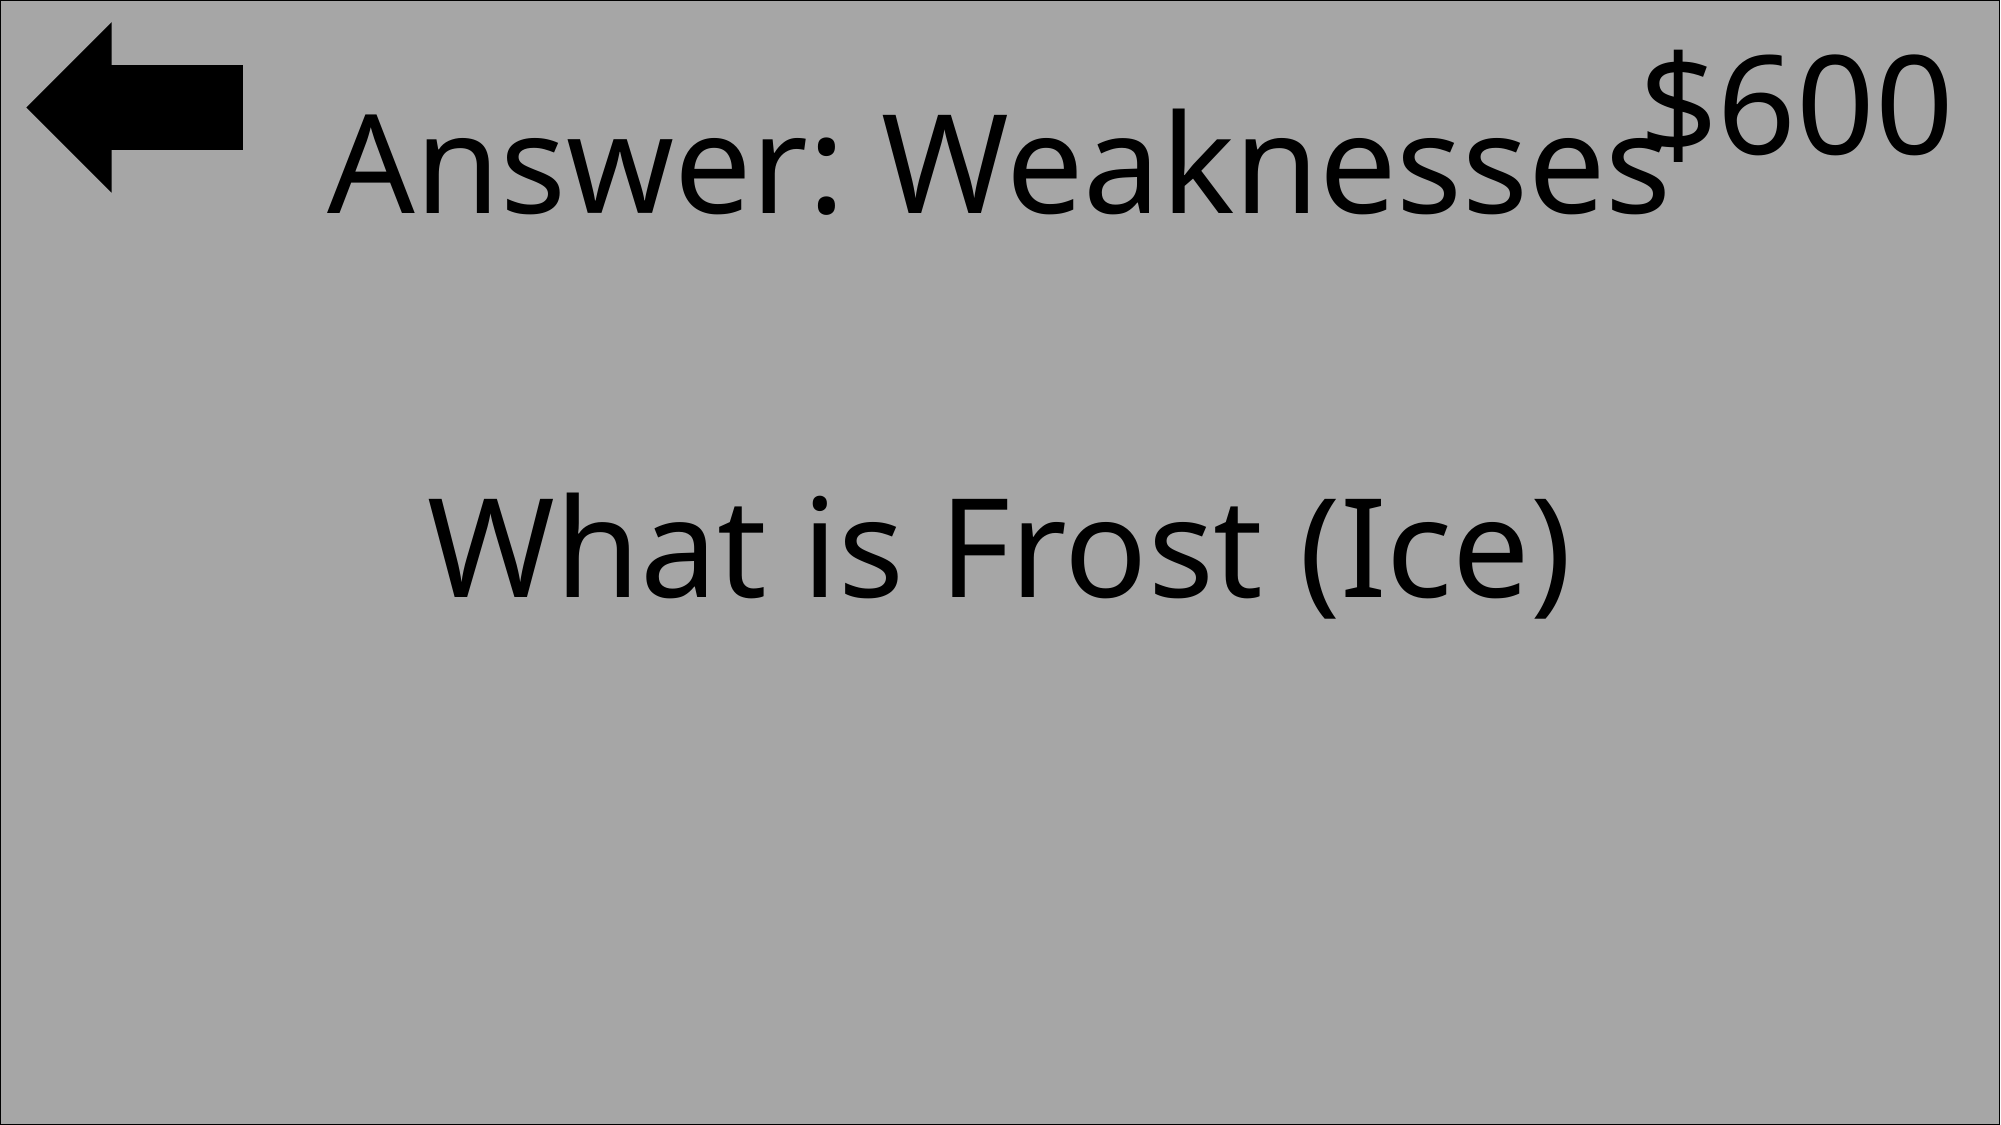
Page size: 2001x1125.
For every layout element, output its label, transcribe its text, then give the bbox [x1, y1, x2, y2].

text_box Answer: Weaknesses [137, 59, 1863, 278]
text_box [0, 0, 2000, 1125]
text_box [26, 22, 243, 193]
text_box $600 [1593, 1, 2000, 219]
text_box What is Frost (Ice) [137, 471, 1863, 654]
